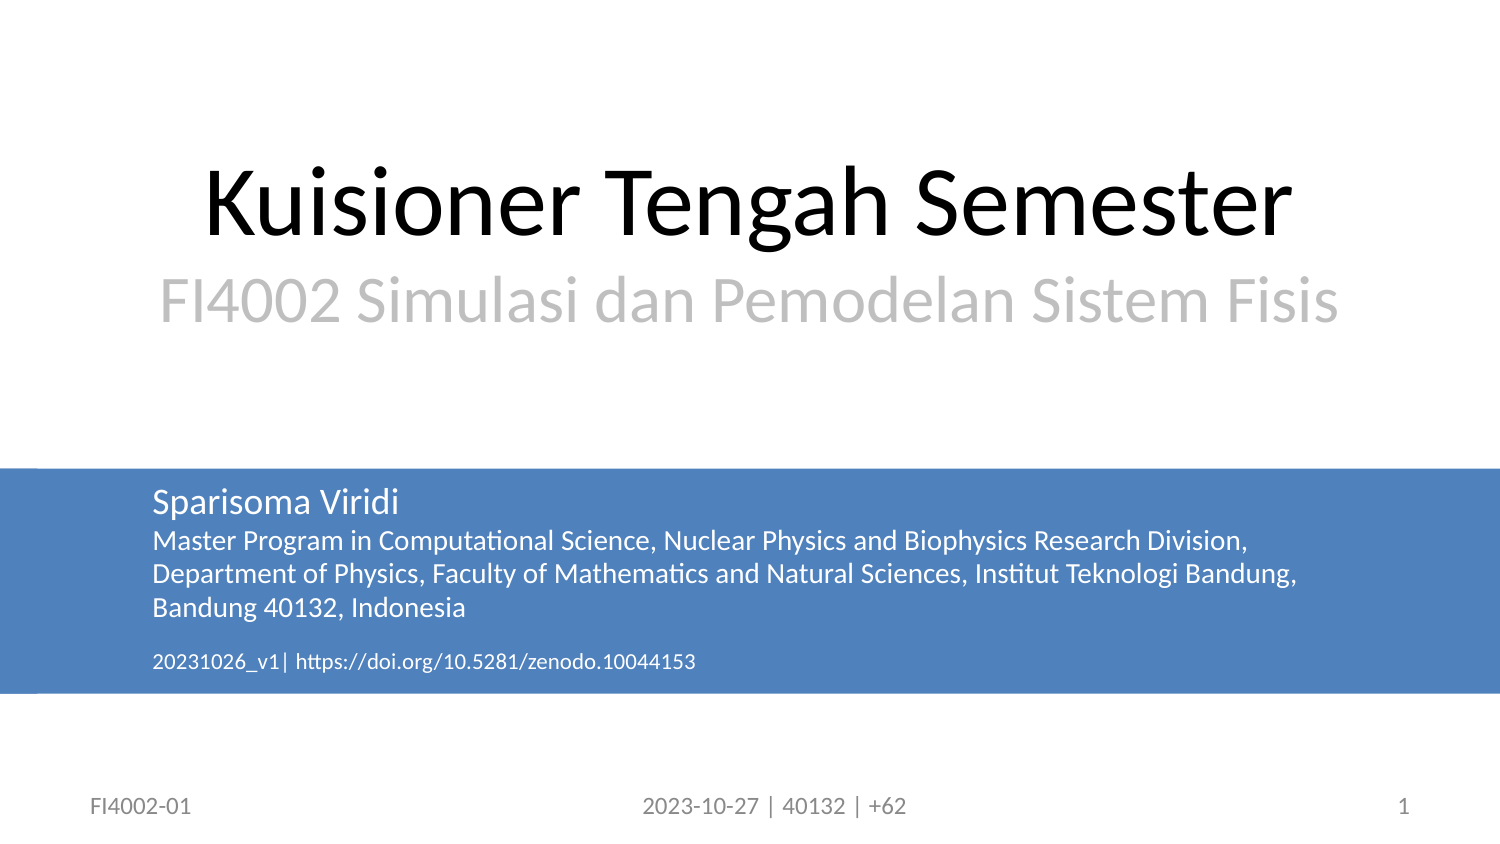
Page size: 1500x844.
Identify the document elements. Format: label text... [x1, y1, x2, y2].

footer 2023-10-27 | 40132 | +62 [600, 782, 950, 827]
subtitle Sparisoma Viridi Master Program in Computational Science, Nuclear Physics and Biophysics Research Division, Department of Physics, Faculty of Mathematics and Natural Sciences, Institut Teknologi Bandung, Bandung 40132, Indonesia 20231026_v1| https://doi.org/10.5281/zenodo.10044153 [137, 478, 1351, 685]
text_box [295, 642, 694, 689]
slide_number FI4002-01 [75, 782, 525, 827]
slide_number 1 [1074, 782, 1425, 827]
text_box [0, 467, 1500, 696]
title Kuisioner Tengah Semester FI4002 Simulasi dan Pemodelan Sistem Fisis [24, 84, 1476, 387]
